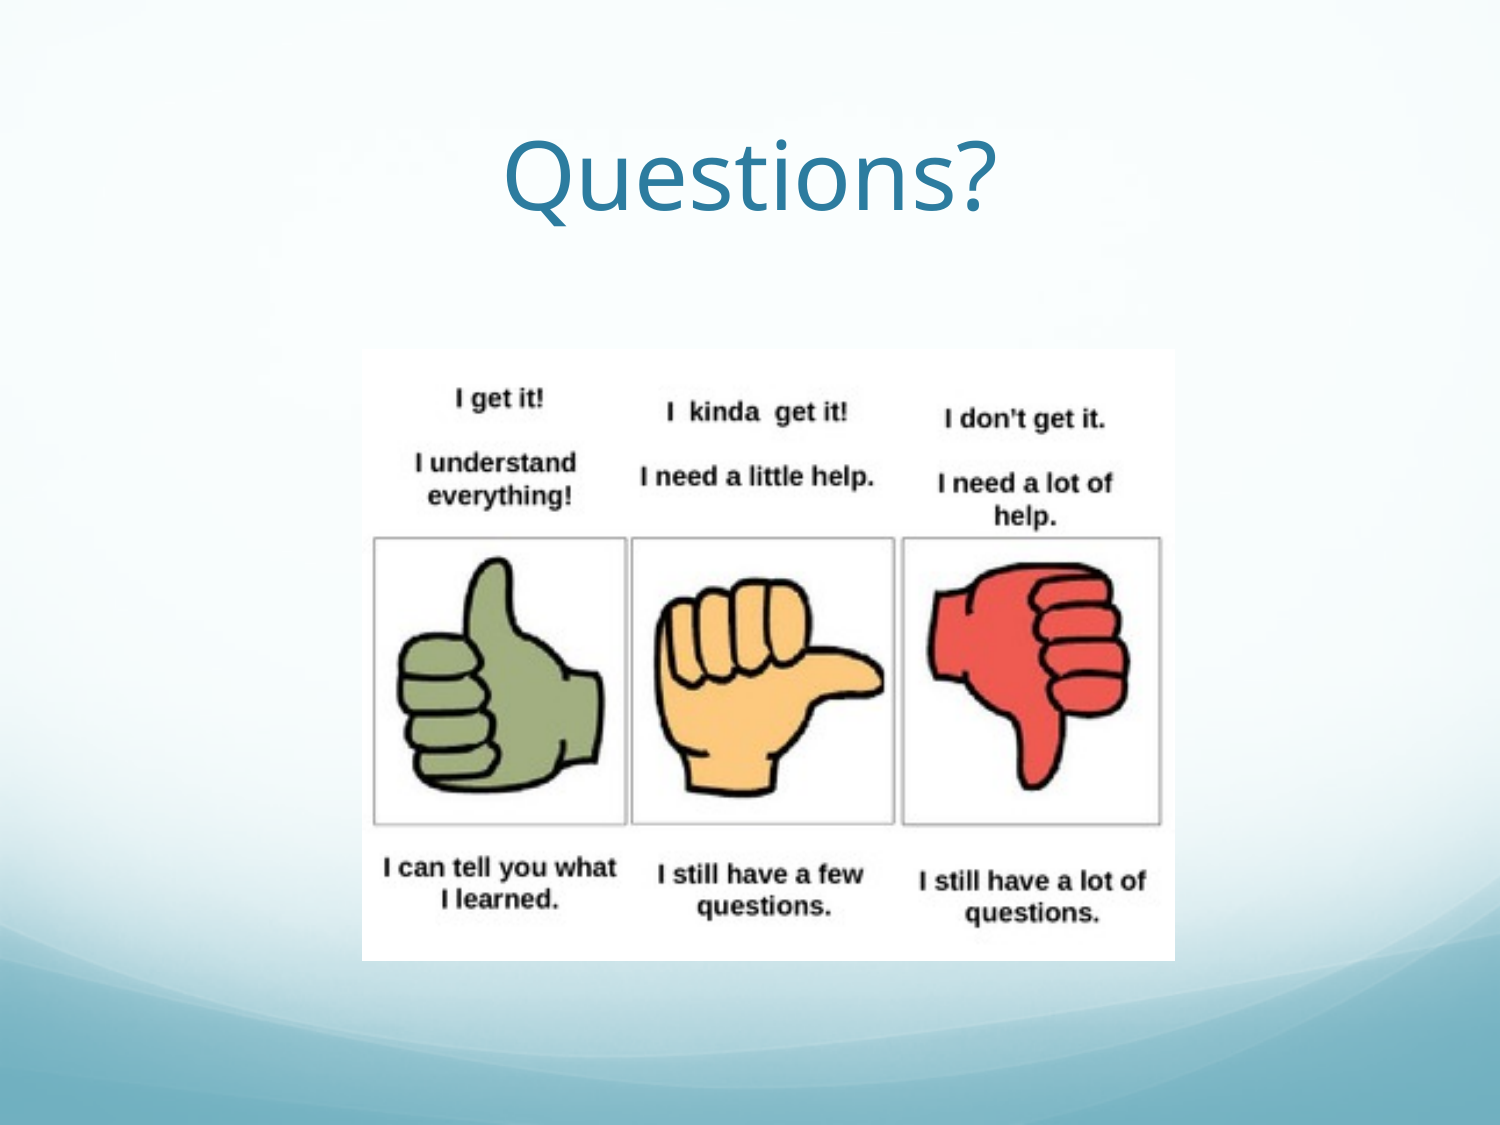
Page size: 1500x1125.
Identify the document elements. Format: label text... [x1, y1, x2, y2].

title Questions? [90, 17, 1410, 237]
picture [361, 349, 1176, 961]
